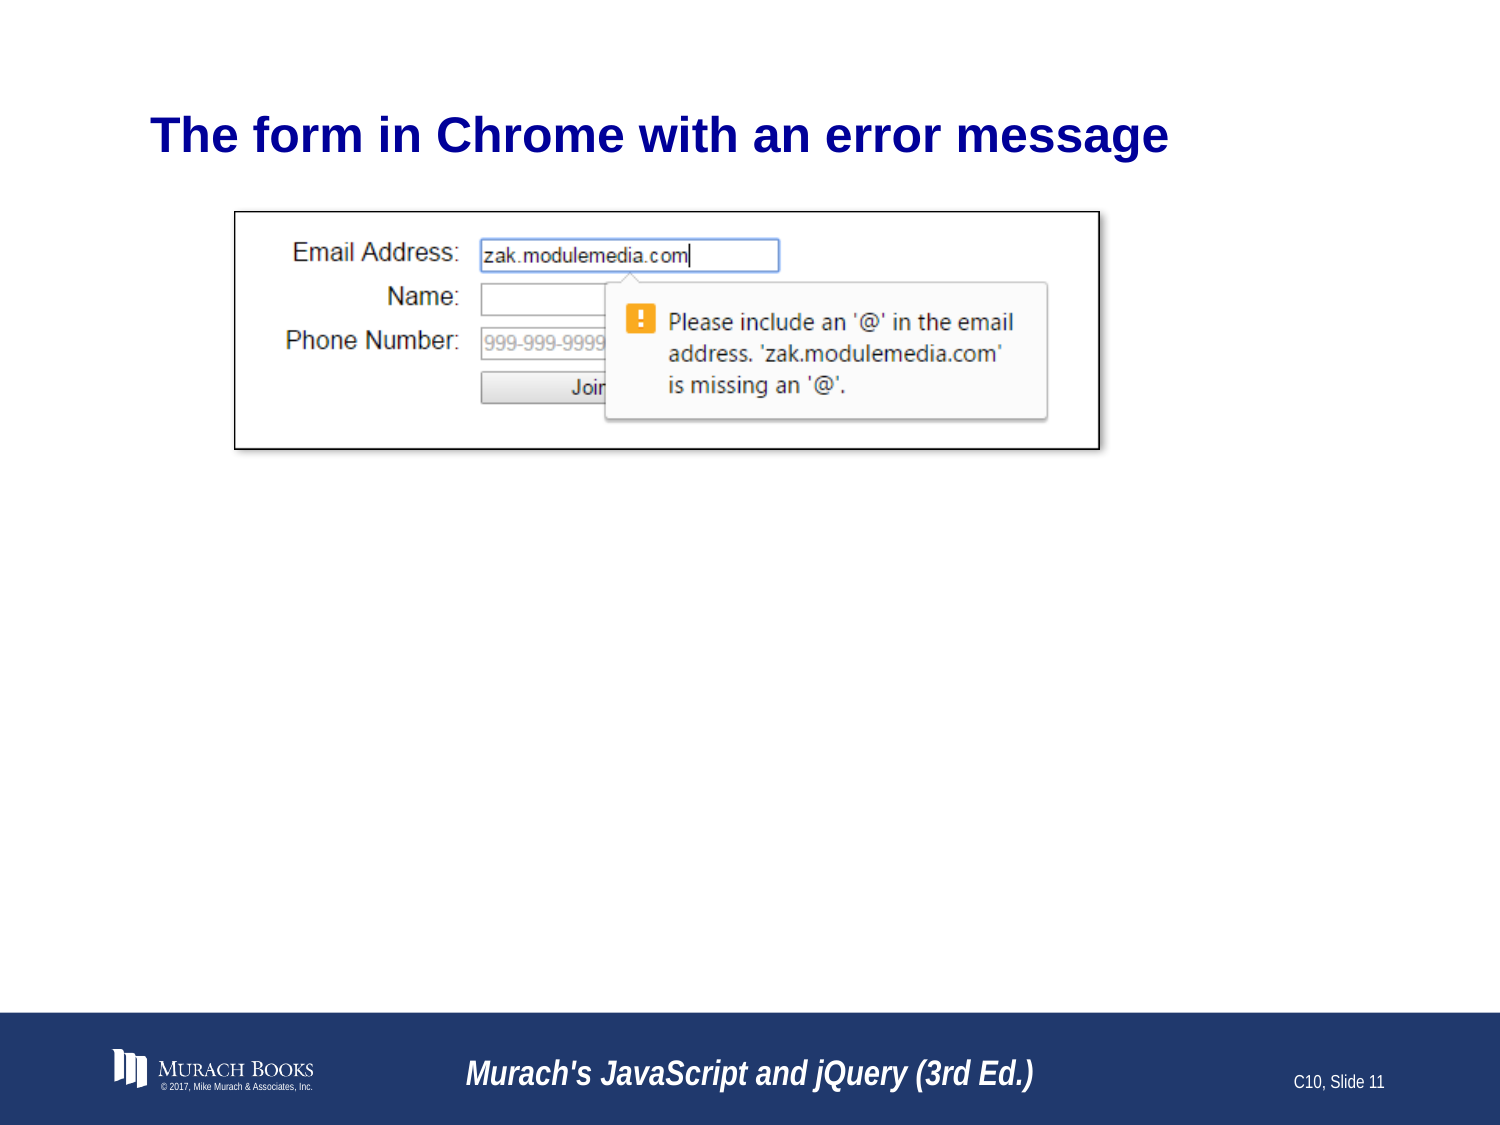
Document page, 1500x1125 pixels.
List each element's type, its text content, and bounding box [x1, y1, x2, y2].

picture [234, 211, 1101, 450]
slide_number Murach's JavaScript and jQuery (3rd Ed.) [463, 1025, 1050, 1100]
slide_number C10, Slide 11 [1087, 1025, 1400, 1100]
title The form in Chrome with an error message [150, 102, 1350, 164]
footer © 2017, Mike Murach & Associates, Inc. [12, 1025, 463, 1100]
